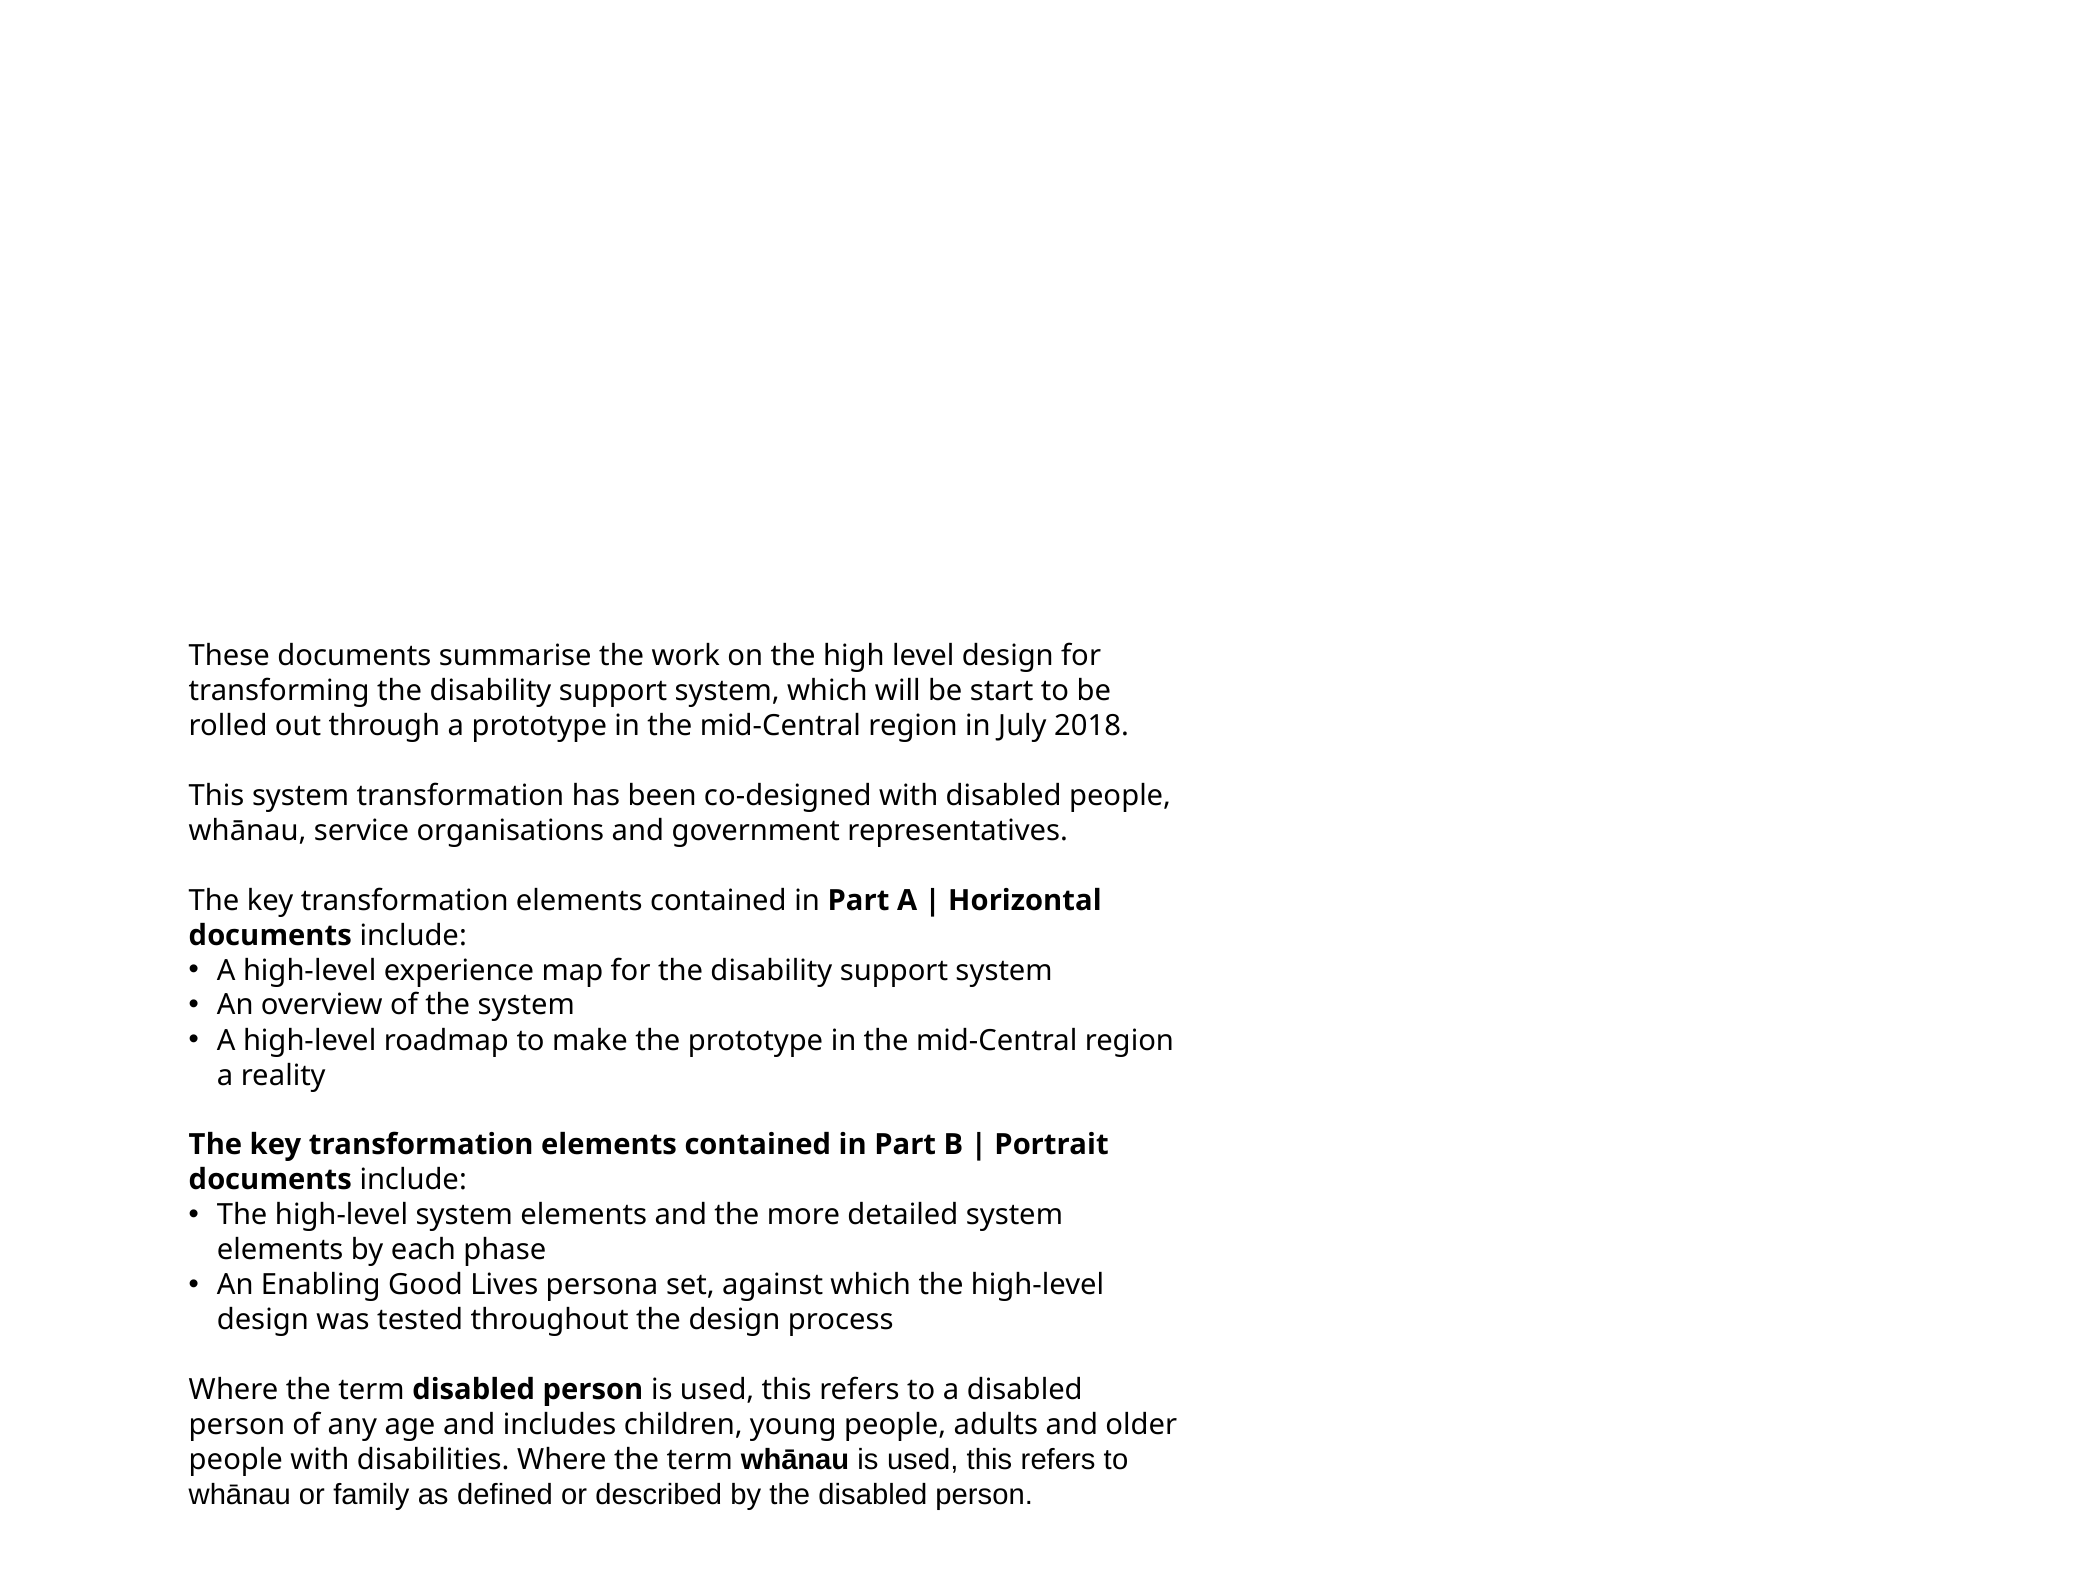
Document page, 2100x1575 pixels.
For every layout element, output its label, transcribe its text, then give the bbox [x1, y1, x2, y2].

text_box These documents summarise the work on the high level design for transforming the disability support system, which will be start to be rolled out through a prototype in the mid-Central region in July 2018. This system transformation has been co-designed with disabled people, whānau, service organisations and government representatives. The key transformation elements contained in Part A | Horizontal documents include: A high-level experience map for the disability support system An overview of the system A high-level roadmap to make the prototype in the mid-Central region a reality The key transformation elements contained in Part B | Portrait documents include: The high-level system elements and the more detailed system elements by each phase An Enabling Good Lives persona set, against which the high-level design was tested throughout the design process Where the term disabled person is used, this refers to a disabled person of any age and includes children, young people, adults and older people with disabilities. Where the term whānau is used, this refers to whānau or family as defined or described by the disabled person. [174, 628, 1196, 1575]
